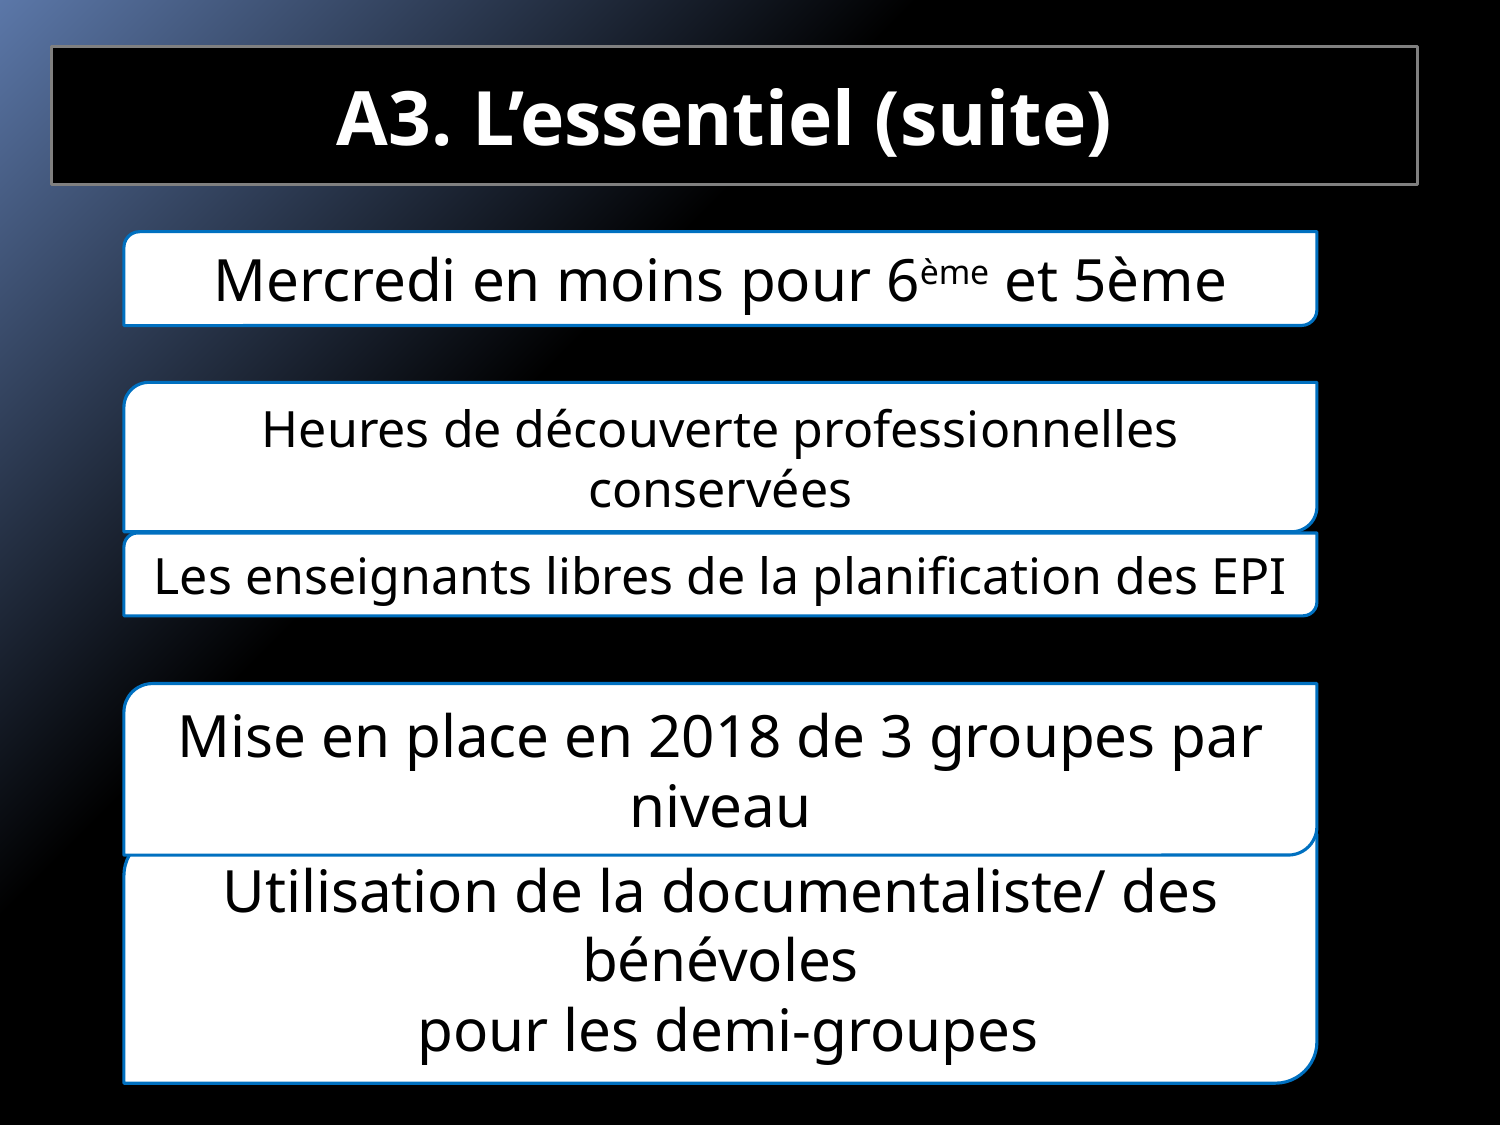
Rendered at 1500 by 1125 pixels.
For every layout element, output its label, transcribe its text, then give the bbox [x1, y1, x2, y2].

text_box Heures de découverte professionnelles conservées [122, 380, 1319, 534]
text_box A3. L’essentiel (suite) [50, 45, 1419, 186]
text_box Mise en place en 2018 de 3 groupes par niveau [122, 681, 1319, 857]
text_box Mercredi en moins pour 6ème et 5ème [122, 230, 1319, 328]
text_box Utilisation de la documentaliste/ des bénévoles pour les demi-groupes [122, 833, 1319, 1085]
text_box Les enseignants libres de la planification des EPI [122, 531, 1319, 618]
